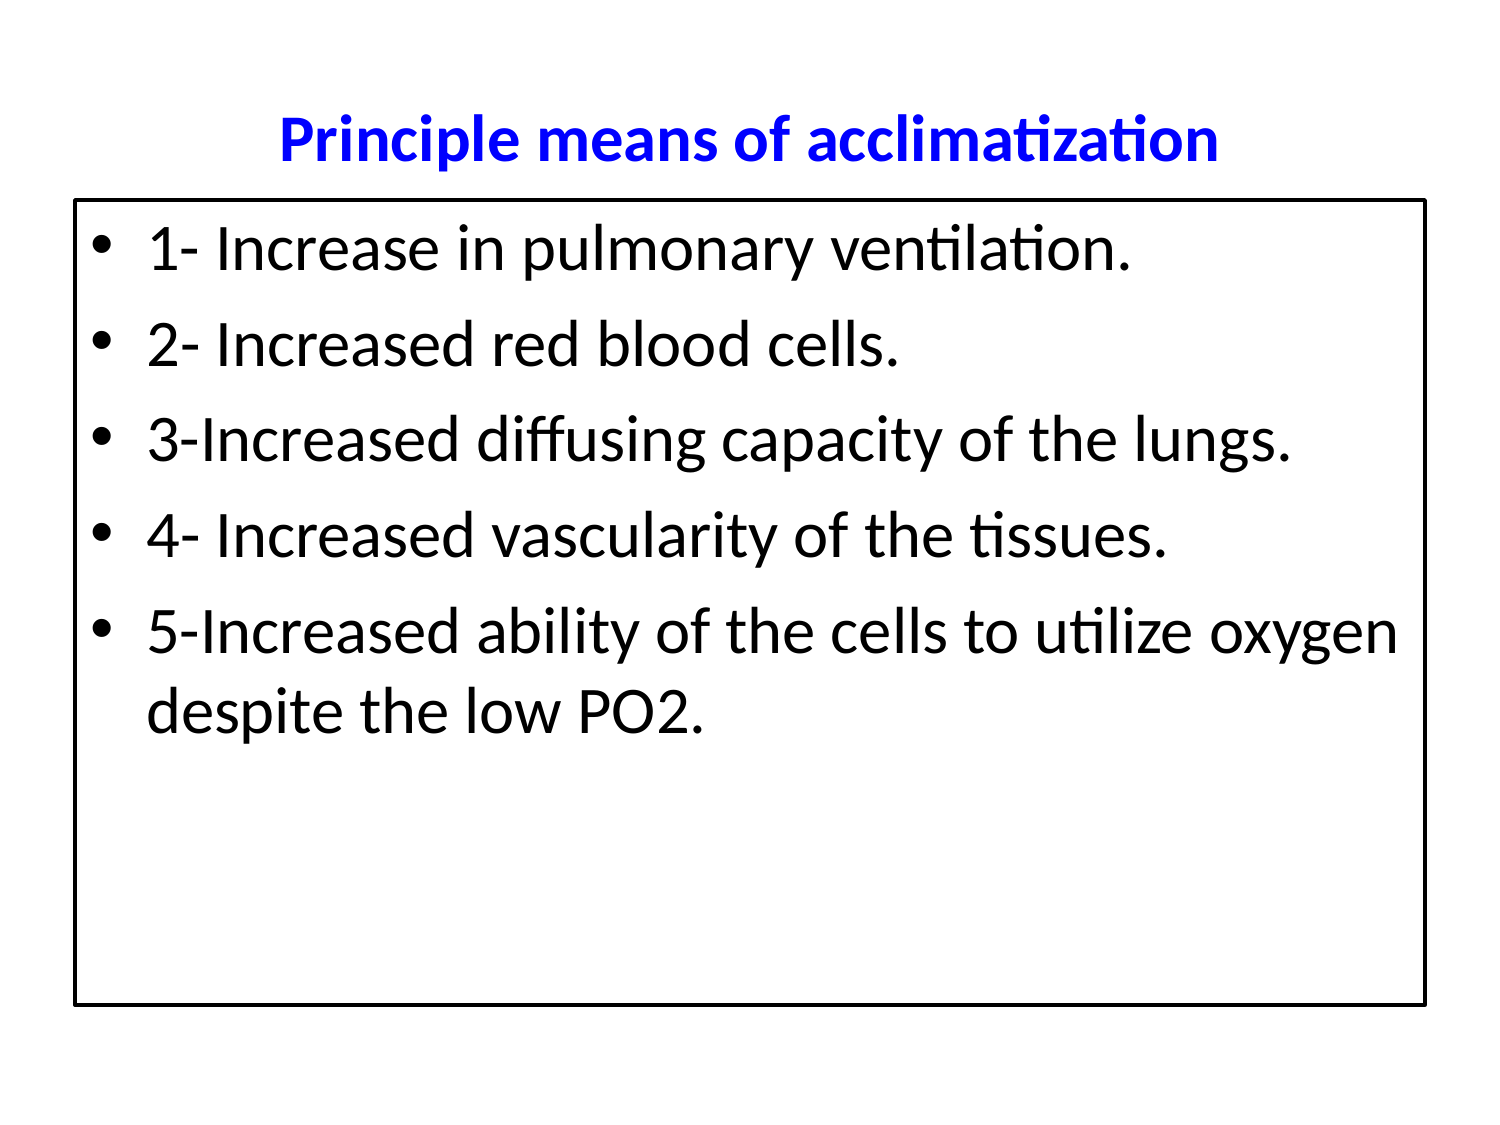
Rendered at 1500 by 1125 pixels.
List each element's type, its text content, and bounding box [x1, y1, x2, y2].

text_box [74, 199, 1425, 1005]
text_box Principle means of acclimatization 1- Increase in pulmonary ventilation. 2- Increased red blood cells. 3-Increased diffusing capacity of the lungs. 4- Increased vascularity of the tissues. 5-Increased ability of the cells to utilize oxygen despite the low PO2. [87, 94, 1411, 748]
